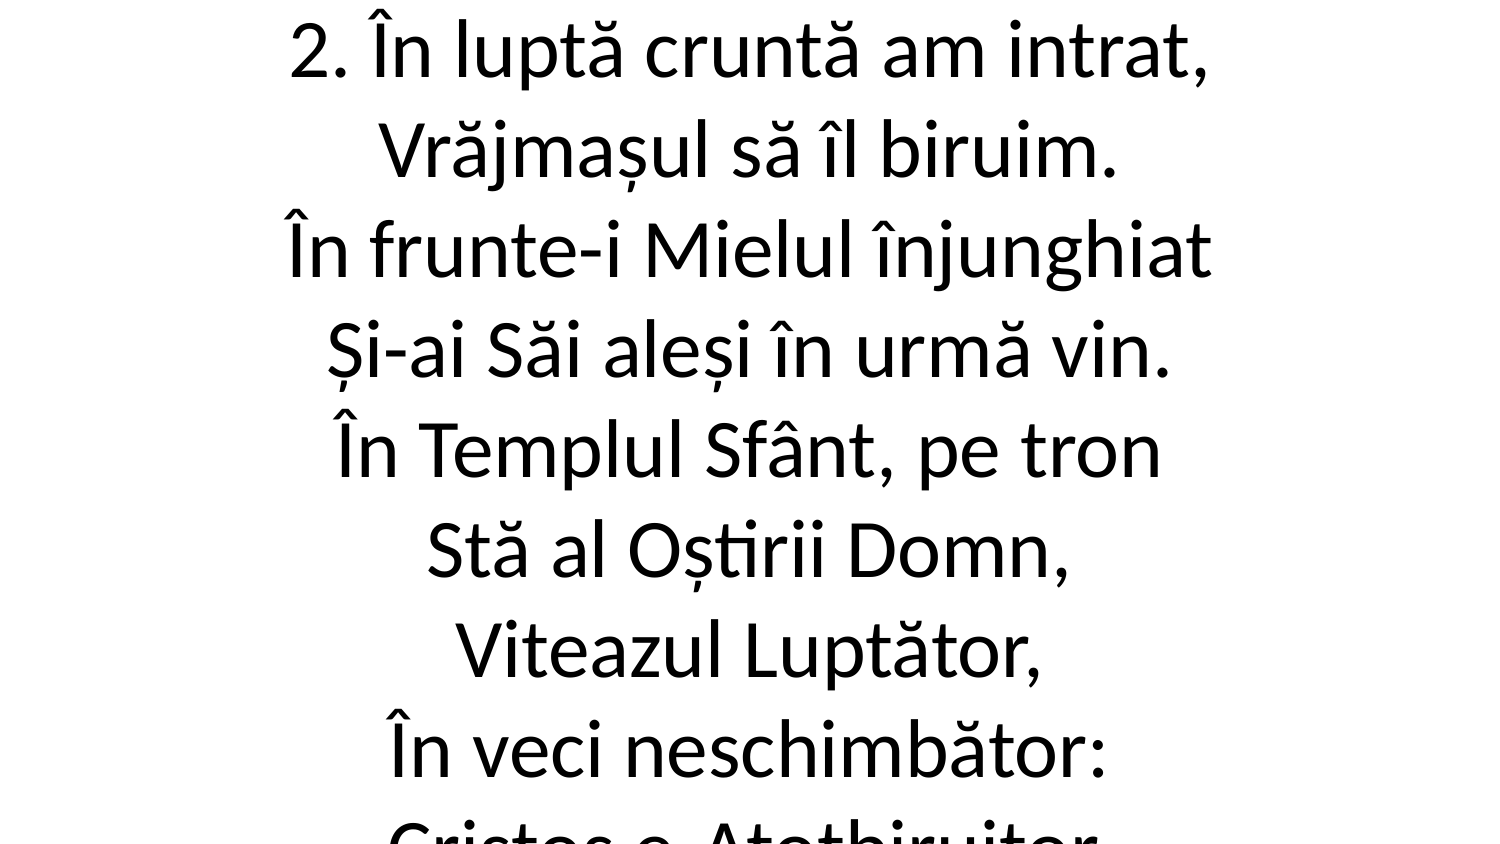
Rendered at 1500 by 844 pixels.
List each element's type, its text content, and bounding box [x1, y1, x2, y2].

text_box 2. În luptă cruntă am intrat, Vrăjmașul să îl biruim. În frunte-i Mielul înjunghiat Și-ai Săi aleși în urmă vin. În Templul Sfânt, pe tron Stă al Oștirii Domn, Viteazul Luptător, În veci neschimbător: Cristos e-Atotbiruitor. [271, 0, 1229, 844]
